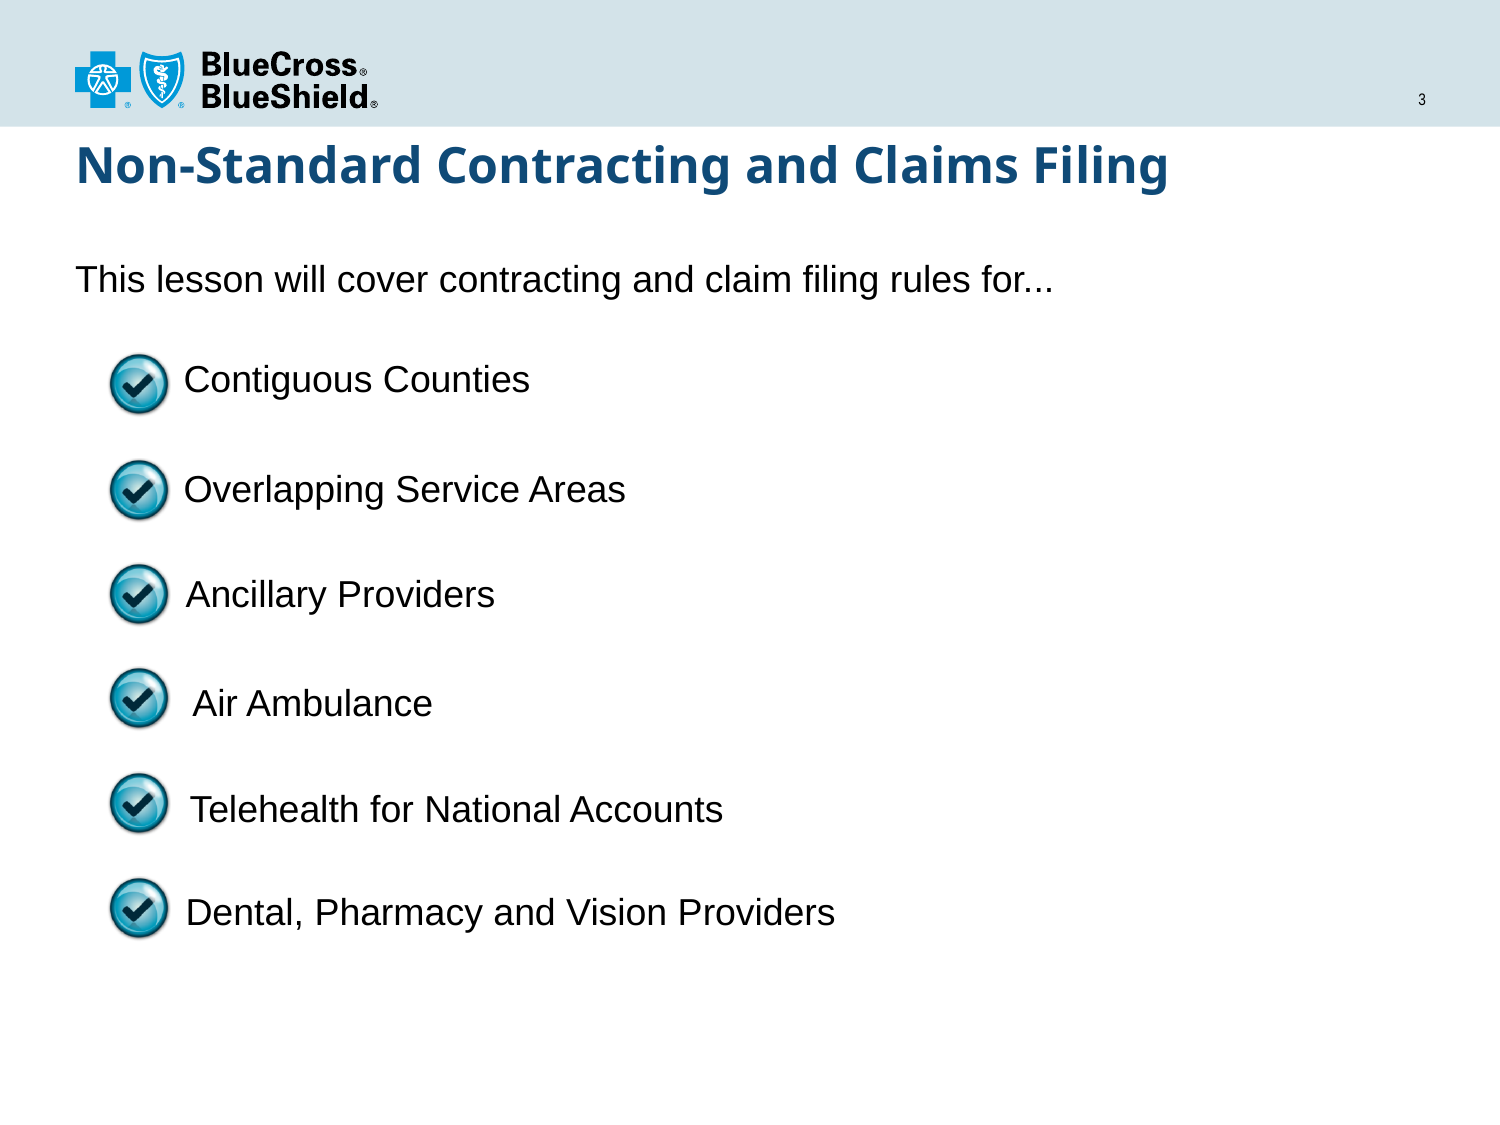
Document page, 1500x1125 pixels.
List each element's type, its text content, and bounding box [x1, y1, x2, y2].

text_box Overlapping Service Areas [183, 457, 1095, 529]
picture [105, 771, 171, 838]
picture [105, 666, 171, 733]
picture [105, 352, 171, 419]
picture [124, 101, 131, 109]
text_box Dental, Pharmacy and Vision Providers [185, 880, 1097, 960]
picture [178, 101, 185, 109]
list This lesson will cover contracting and claim filing rules for... [75, 255, 1425, 368]
text_box Contiguous Counties [183, 347, 1095, 425]
picture [105, 562, 171, 630]
title Non-Standard Contracting and Claims Filing [75, 130, 1500, 243]
text_box Telehealth for National Accounts [189, 785, 739, 838]
text_box Air Ambulance [192, 679, 449, 732]
picture [105, 876, 171, 943]
text_box Ancillary Providers [185, 562, 1408, 639]
picture [105, 457, 171, 525]
